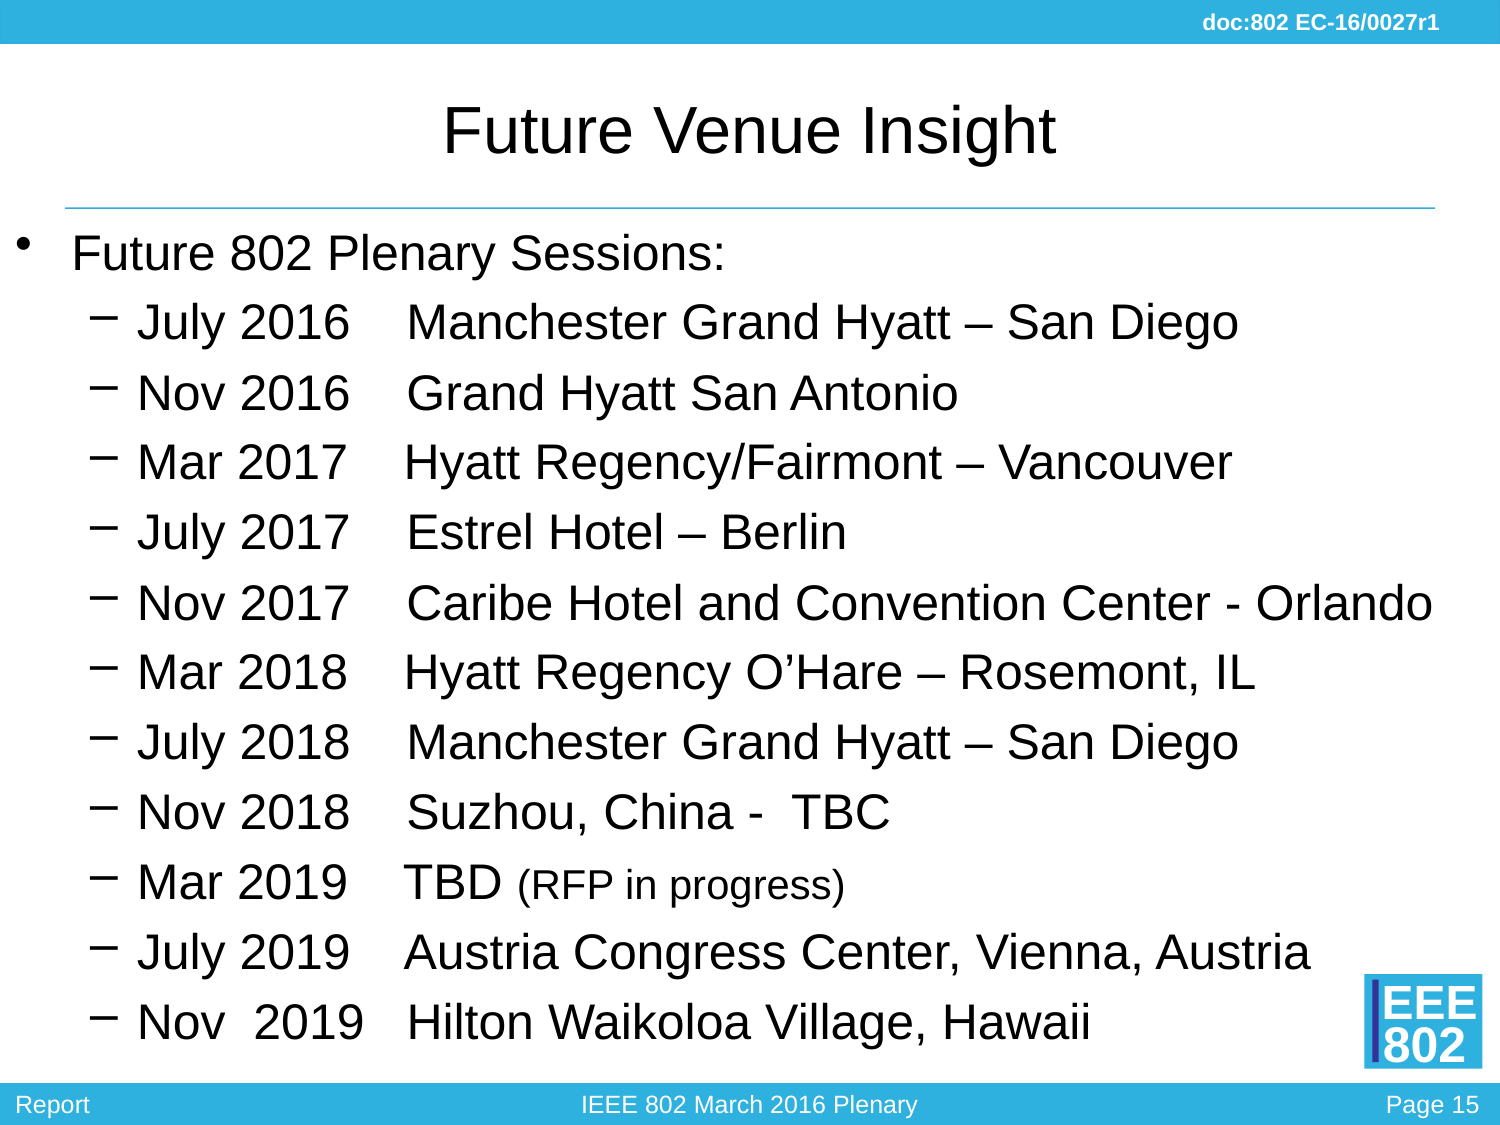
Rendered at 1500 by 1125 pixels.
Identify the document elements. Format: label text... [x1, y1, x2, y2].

title Future Venue Insight [75, 66, 1425, 188]
list Future 802 Plenary Sessions: July 2016 Manchester Grand Hyatt – San Diego Nov 2016 Grand Hyatt San Antonio Mar 2017 Hyatt Regency/Fairmont – Vancouver July 2017 Estrel Hotel – Berlin Nov 2017 Caribe Hotel and Convention Center - Orlando Mar 2018 Hyatt Regency O’Hare – Rosemont, IL July 2018 Manchester Grand Hyatt – San Diego Nov 2018 Suzhou, China - TBC Mar 2019 TBD (RFP in progress) July 2019 Austria Congress Center, Vienna, Austria Nov 2019 Hilton Waikoloa Village, Hawaii [0, 212, 1500, 1075]
